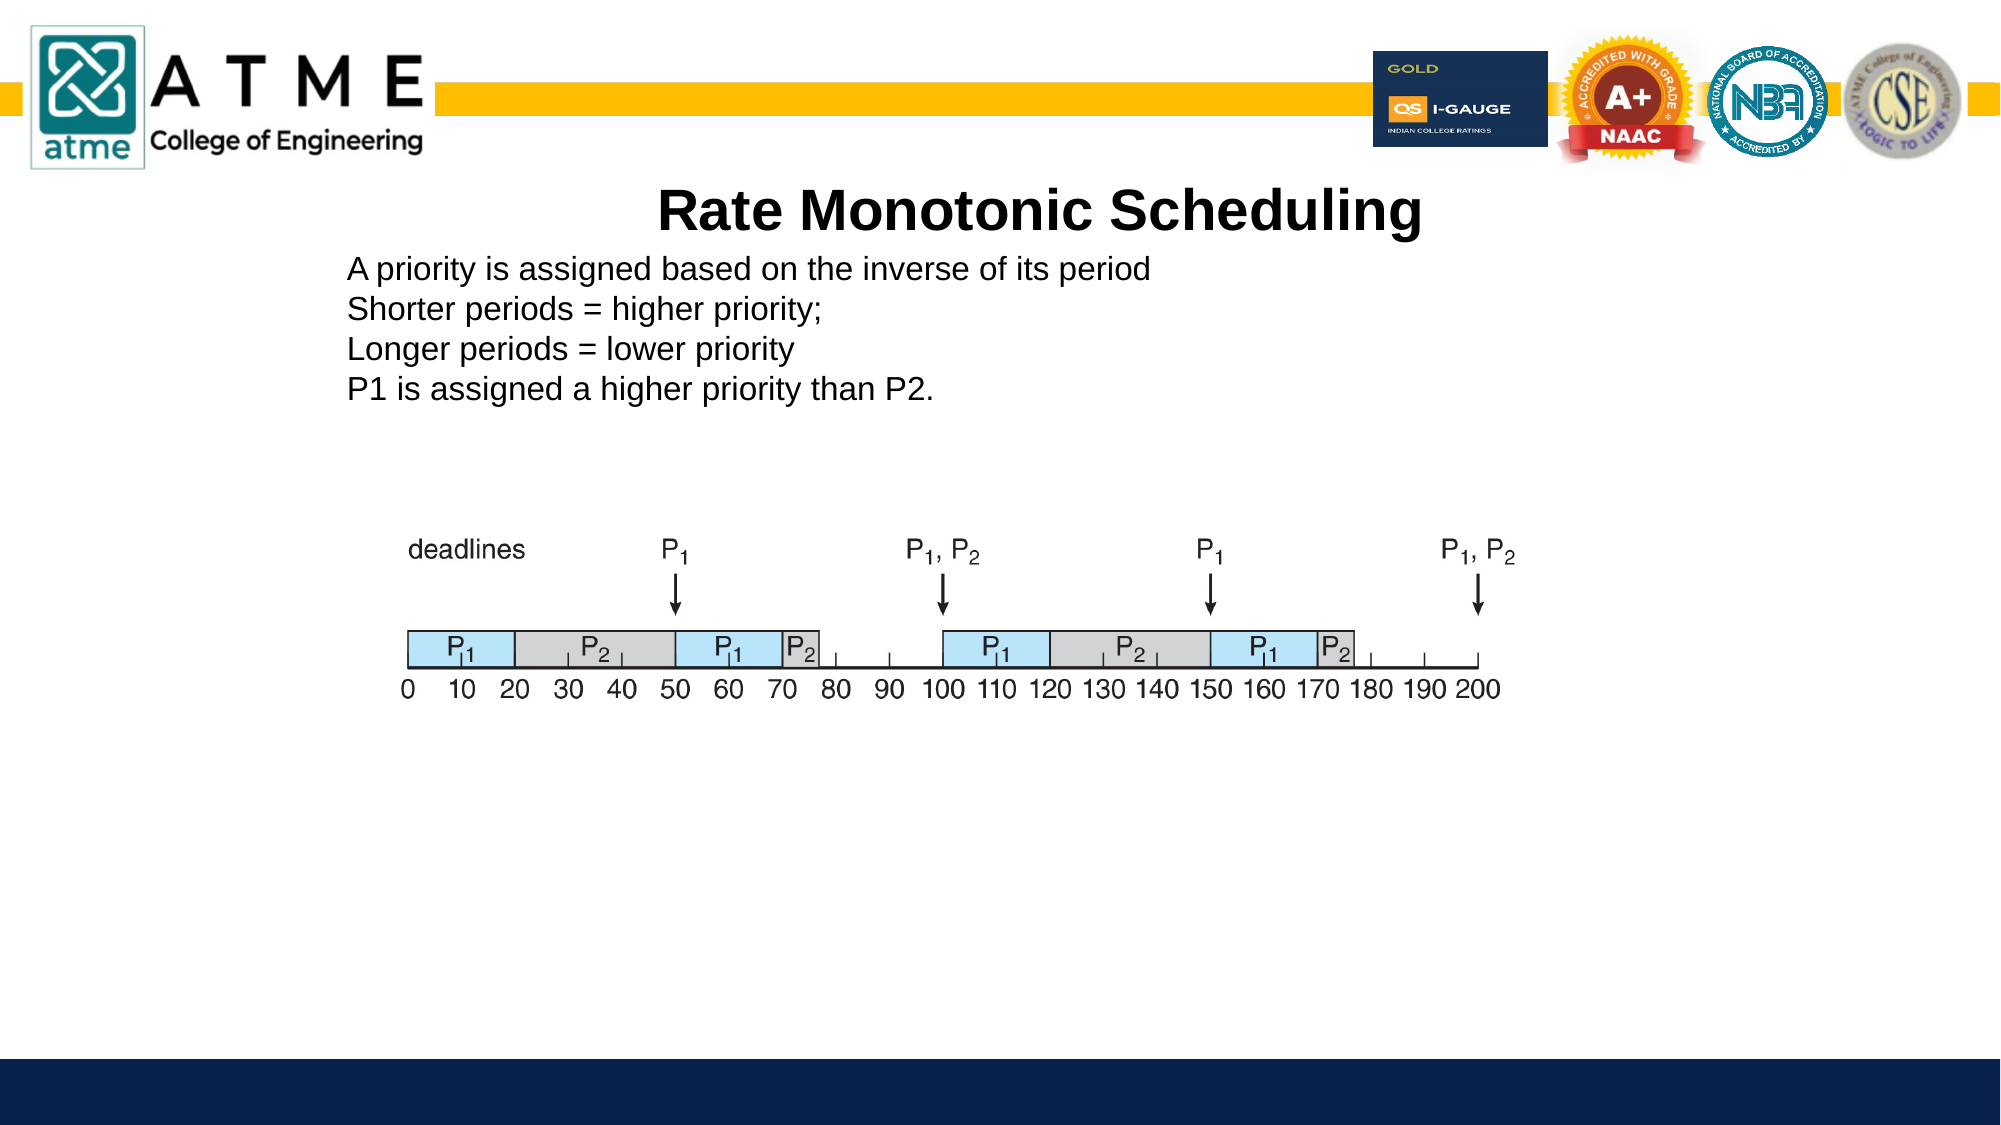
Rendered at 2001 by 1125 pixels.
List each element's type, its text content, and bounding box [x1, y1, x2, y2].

picture [22, 15, 435, 178]
picture [400, 535, 1515, 704]
picture [1840, 26, 1968, 176]
picture [1373, 20, 1828, 180]
picture [0, 1059, 2001, 1125]
text_box Rate Monotonic Scheduling [642, 164, 1440, 250]
text_box A priority is assigned based on the inverse of its period Shorter periods = higher priority; Longer periods = lower priority P1 is assigned a higher priority than P2. [332, 239, 1168, 415]
